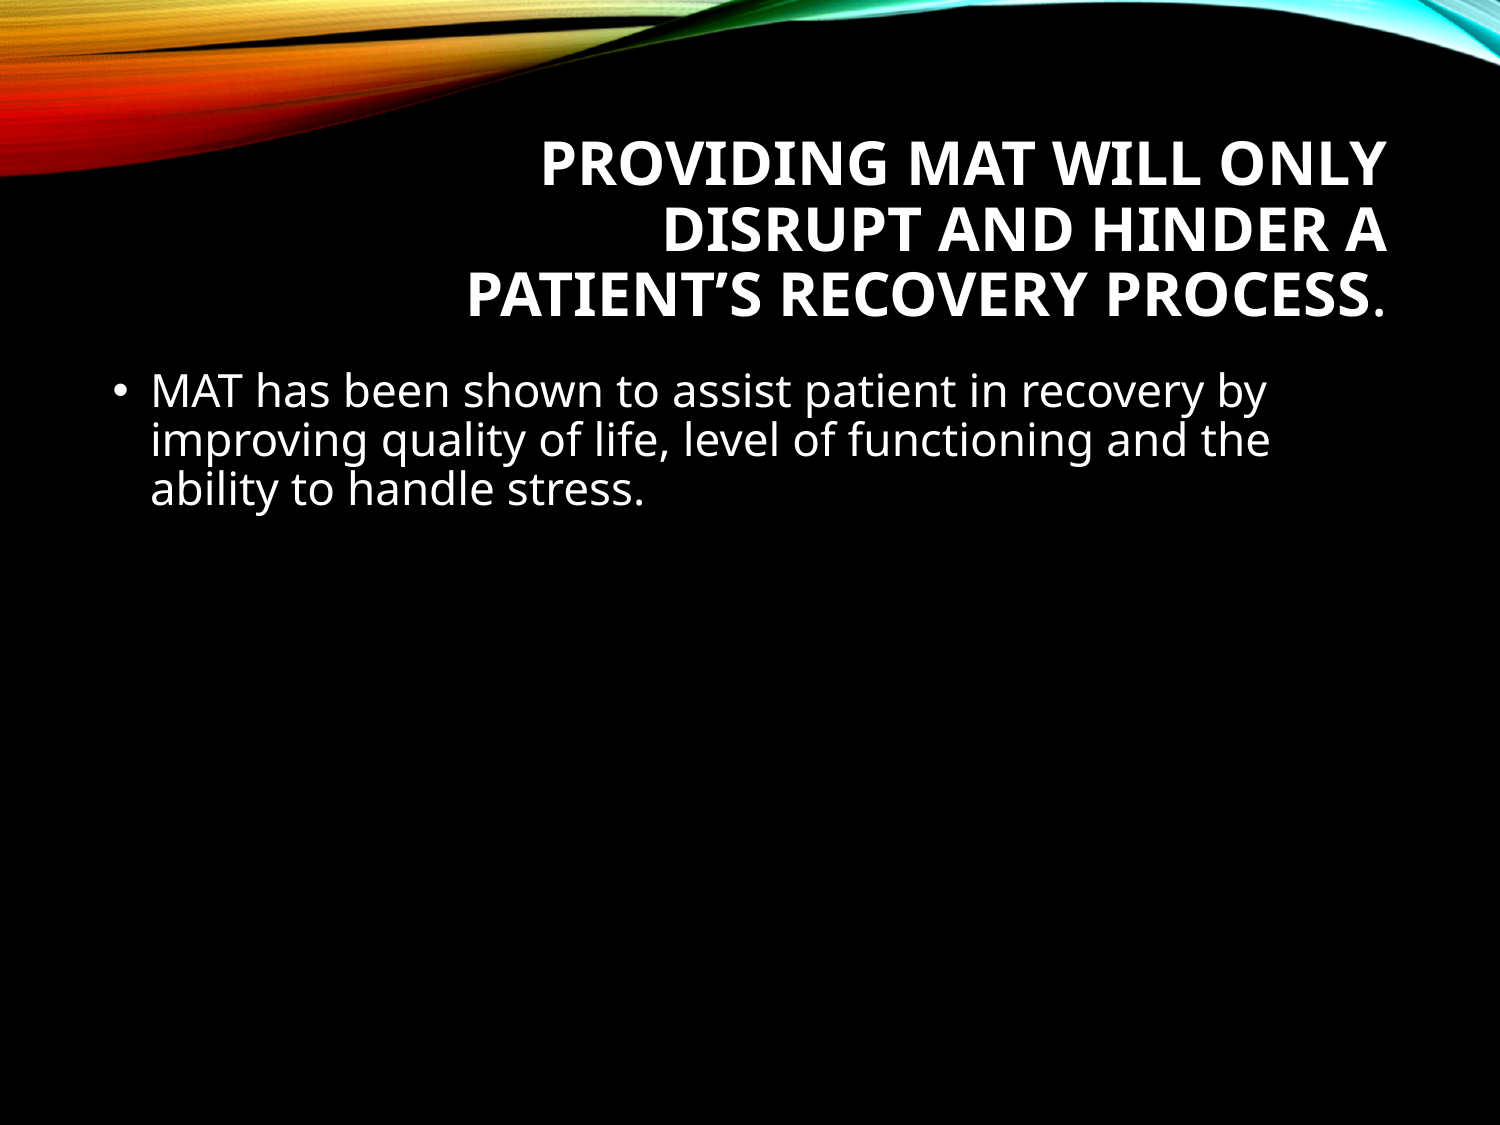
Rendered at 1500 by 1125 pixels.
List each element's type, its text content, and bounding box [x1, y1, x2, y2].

picture [0, 0, 1500, 178]
list MAT has been shown to assist patient in recovery by improving quality of life, level of functioning and the ability to handle stress. [97, 360, 1403, 1028]
title Providing MAT will only disrupt and hinder a patient’s recovery process. [356, 125, 1403, 338]
